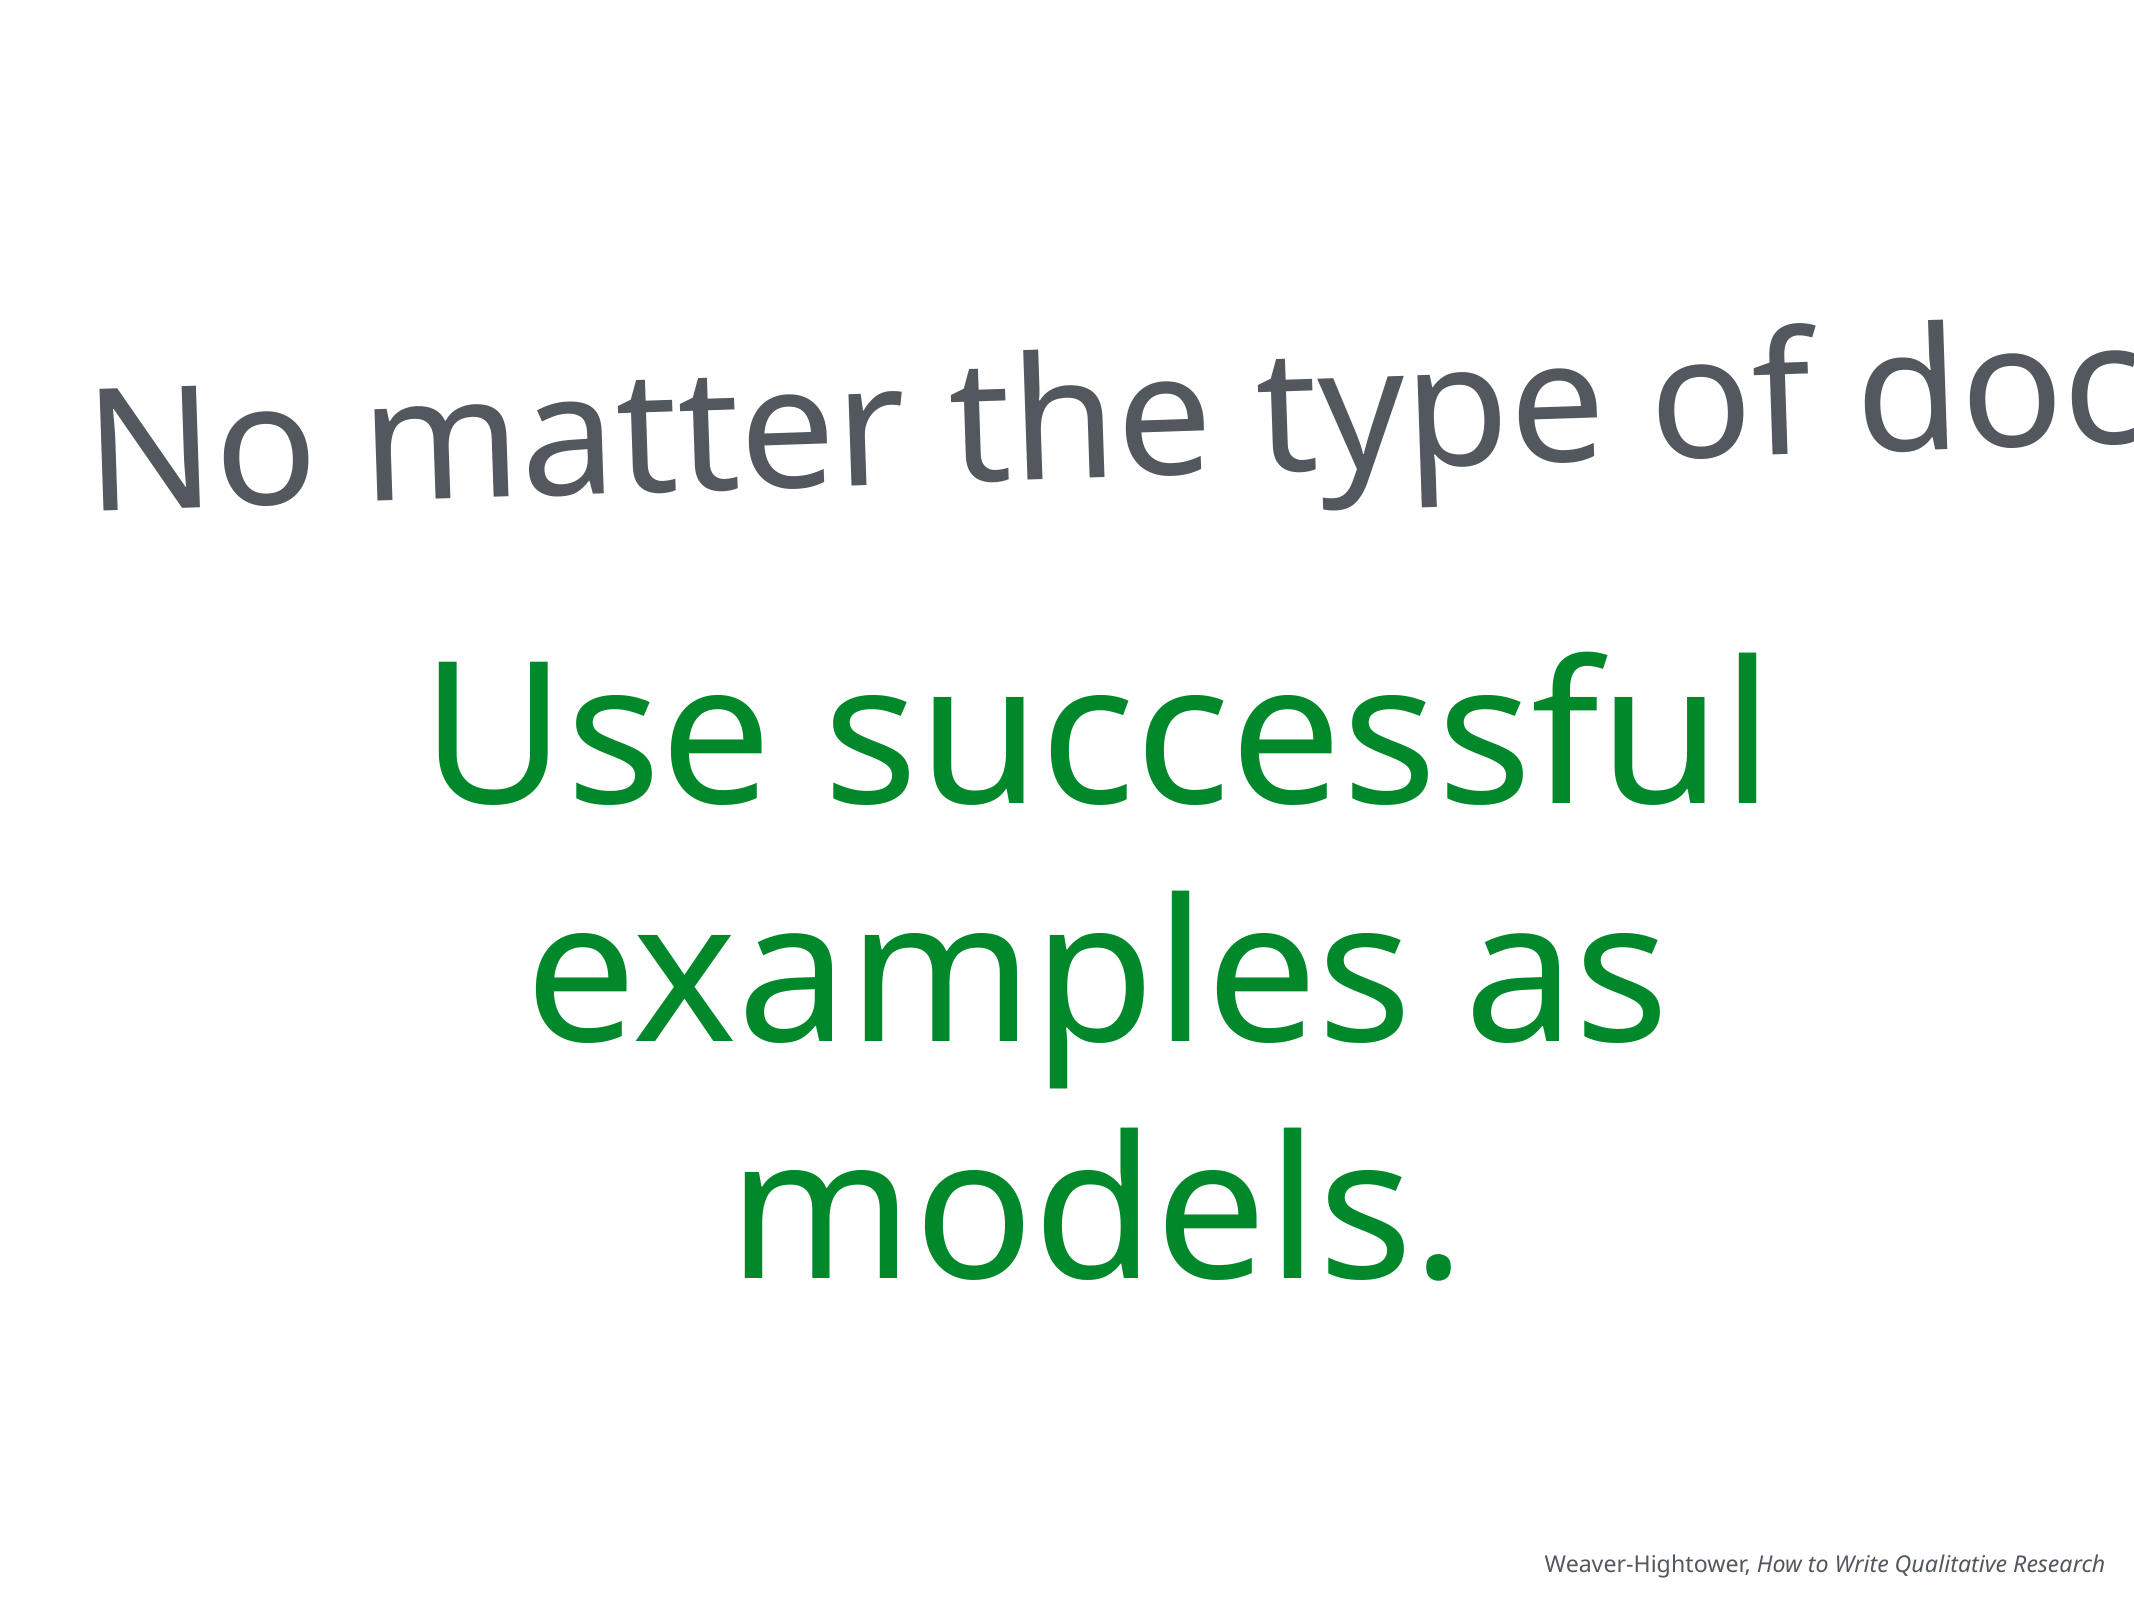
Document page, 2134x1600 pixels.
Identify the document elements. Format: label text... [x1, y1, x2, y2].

text_box No matter the type of document… [80, 251, 2054, 548]
text_box Use successful examples as models. [141, 605, 2054, 1319]
